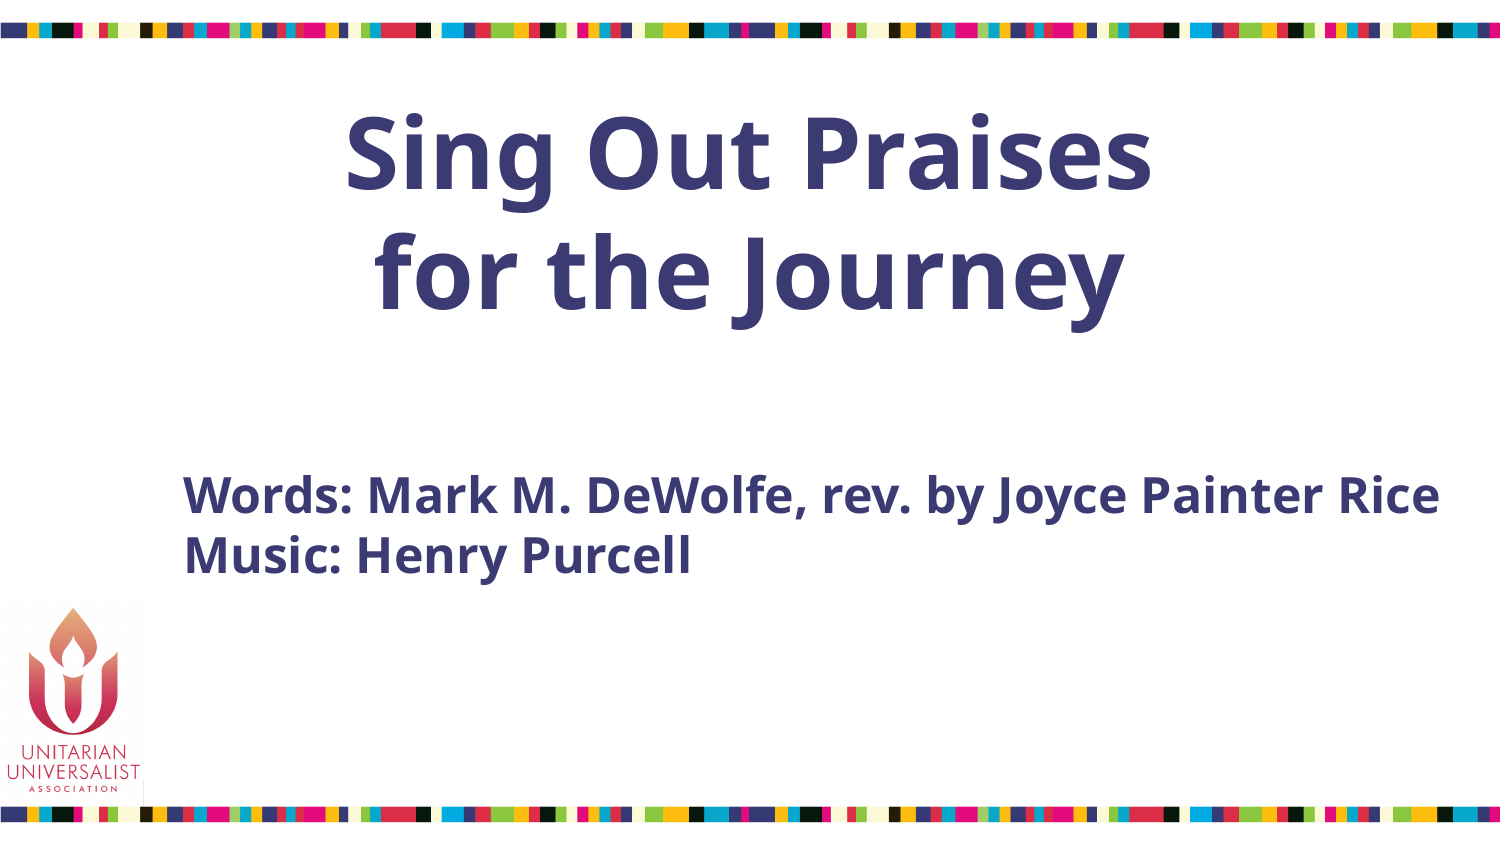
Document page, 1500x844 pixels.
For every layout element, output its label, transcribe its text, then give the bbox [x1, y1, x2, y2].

text_box Sing Out Praises for the Journey [74, 75, 1425, 345]
picture [0, 600, 1500, 824]
text_box Words: Mark M. DeWolfe, rev. by Joyce Painter Rice Music: Henry Purcell [168, 448, 1495, 659]
picture [0, 22, 1500, 40]
